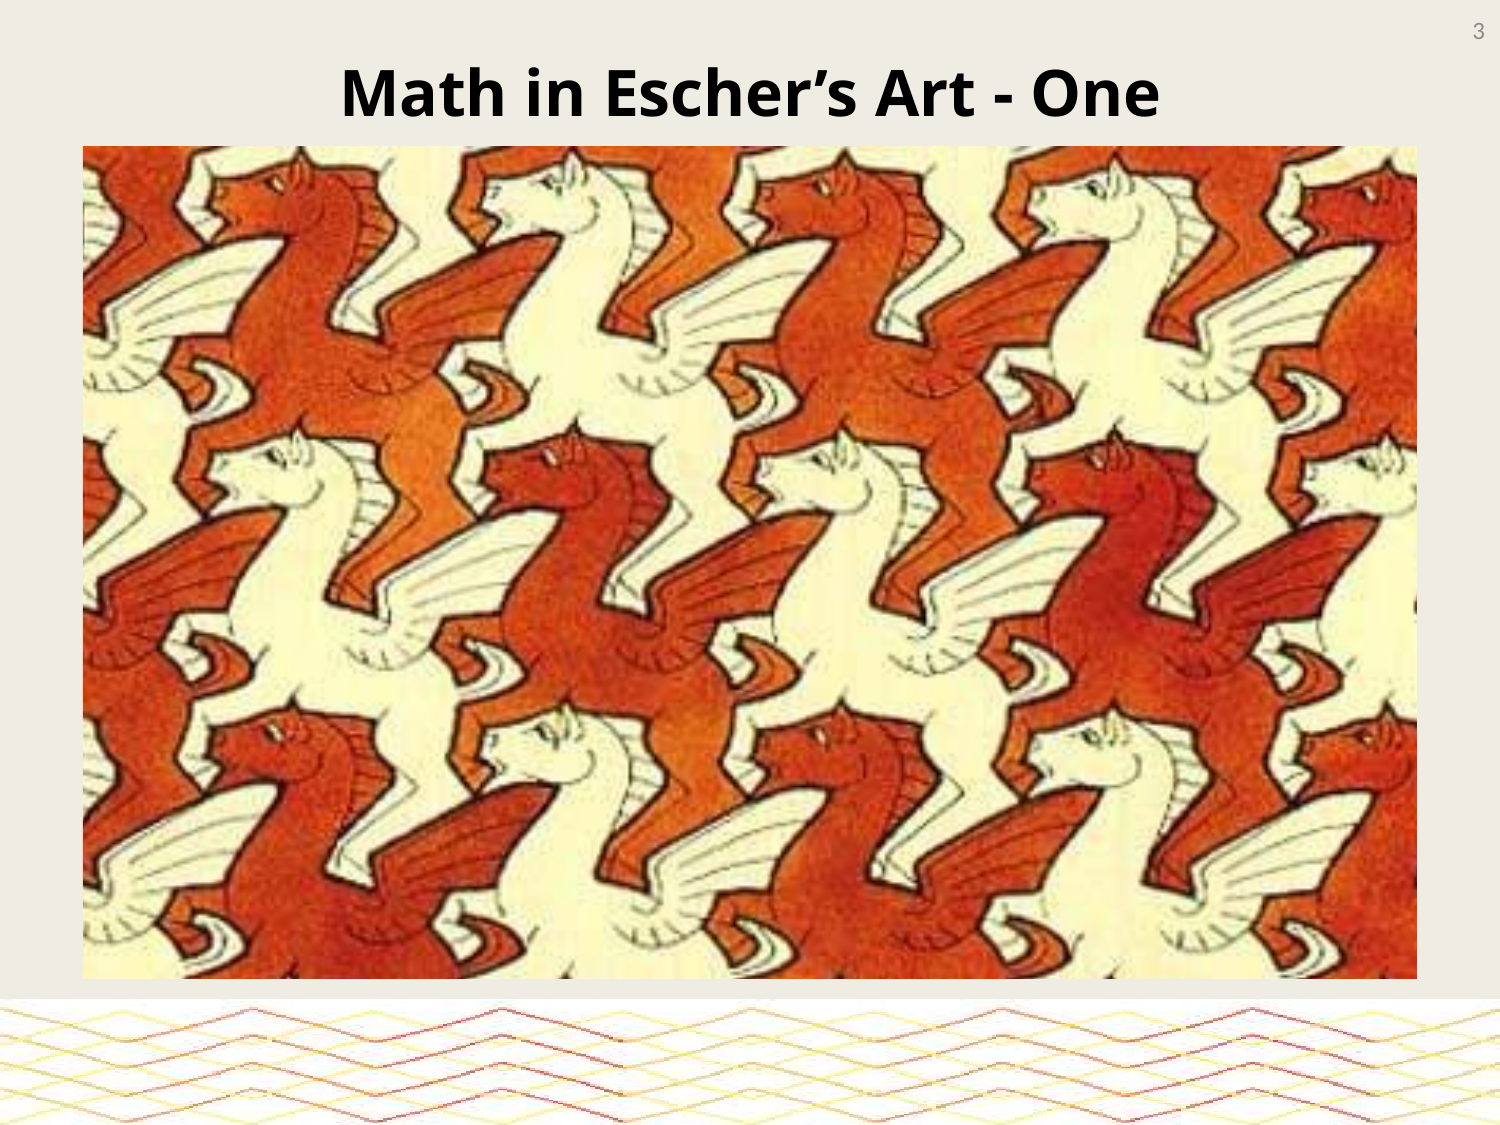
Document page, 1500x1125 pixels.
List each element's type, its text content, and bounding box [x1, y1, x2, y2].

title Math in Escher’s Art - One [75, 45, 1425, 138]
picture [82, 146, 1418, 979]
slide_number 3 [1149, 0, 1500, 60]
picture [0, 999, 1500, 1125]
